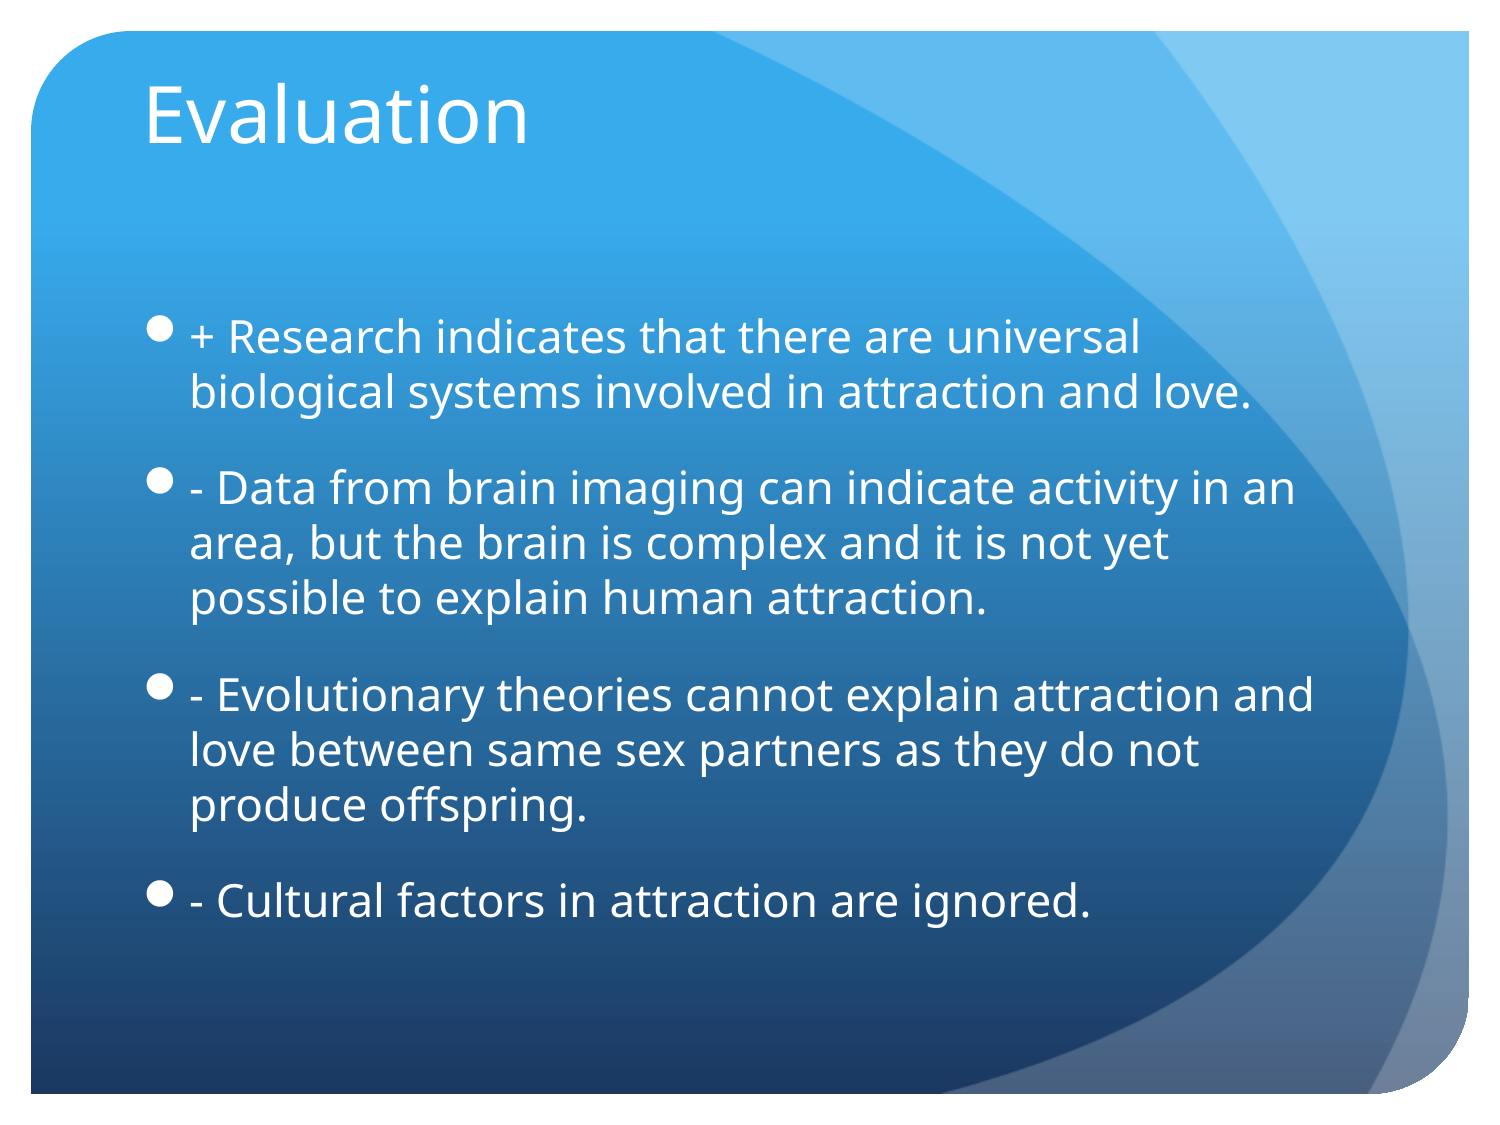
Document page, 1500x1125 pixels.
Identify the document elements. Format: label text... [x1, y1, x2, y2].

picture [24, 30, 1473, 1094]
title Evaluation [127, 62, 1372, 263]
list + Research indicates that there are universal biological systems involved in attraction and love. - Data from brain imaging can indicate activity in an area, but the brain is complex and it is not yet possible to explain human attraction. - Evolutionary theories cannot explain attraction and love between same sex partners as they do not produce offspring. - Cultural factors in attraction are ignored. [127, 299, 1372, 991]
